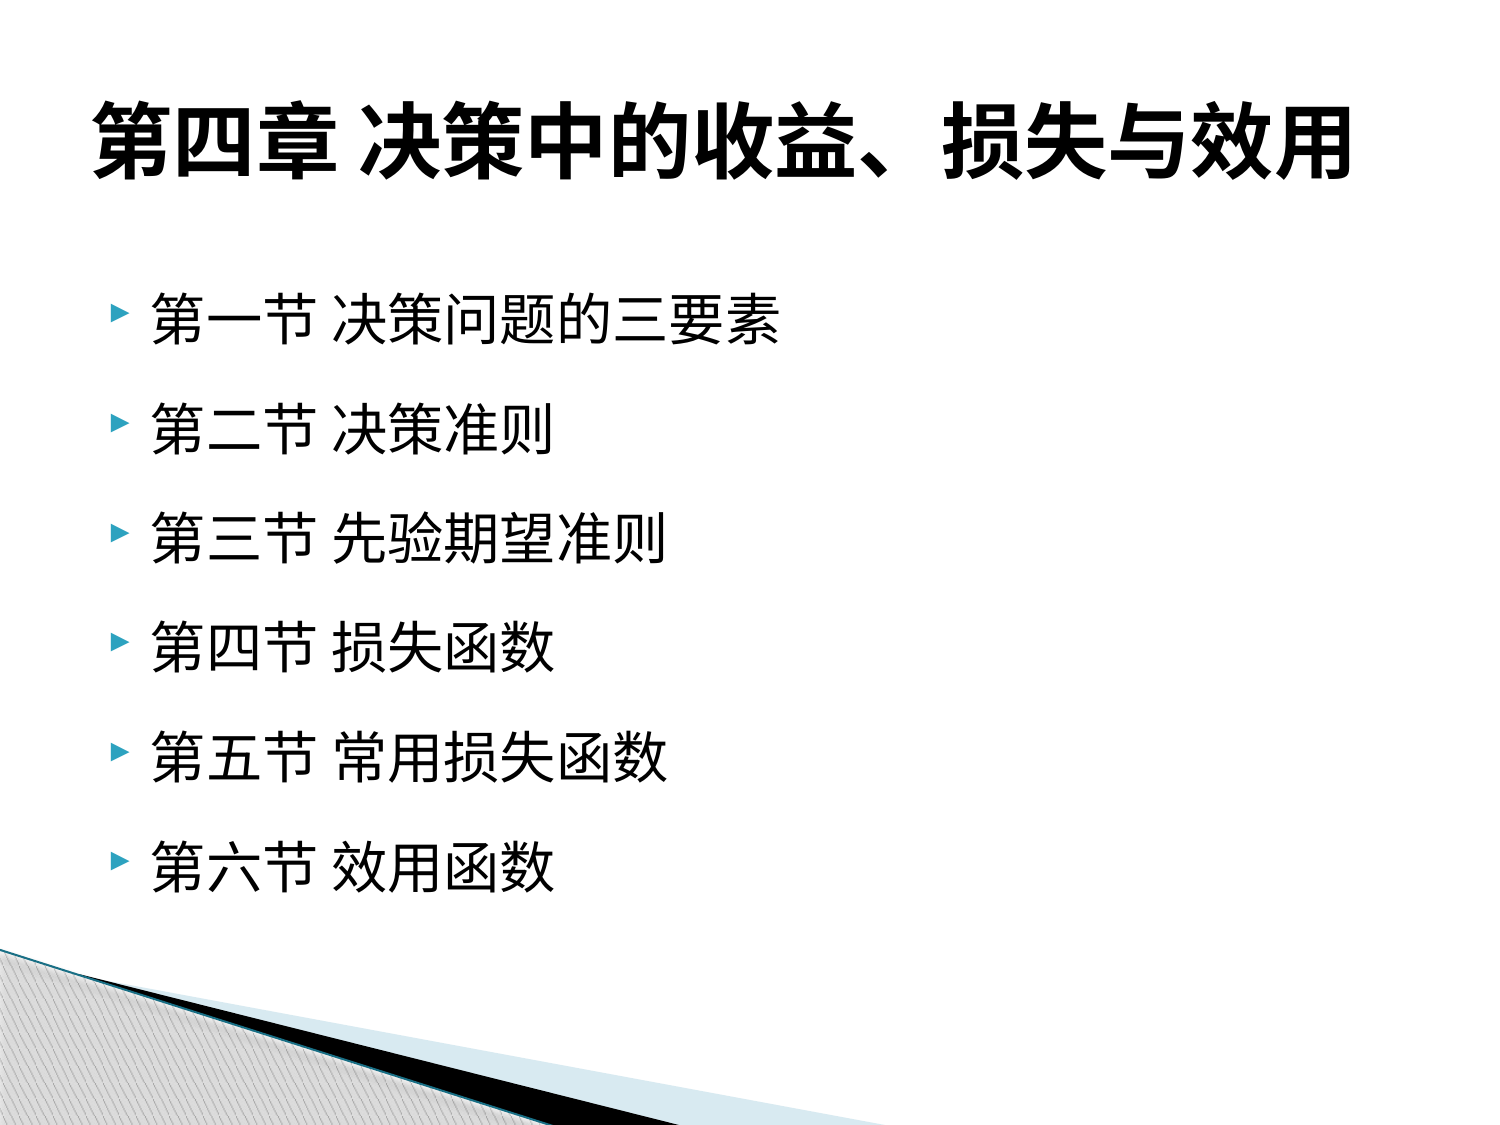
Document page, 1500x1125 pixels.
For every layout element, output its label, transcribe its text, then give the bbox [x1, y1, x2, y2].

list 第一节 决策问题的三要素 第二节 决策准则 第三节 先验期望准则 第四节 损失函数 第五节 常用损失函数 第六节 效用函数 [75, 243, 1425, 986]
title 第四章 决策中的收益、损失与效用 [75, 45, 1425, 233]
